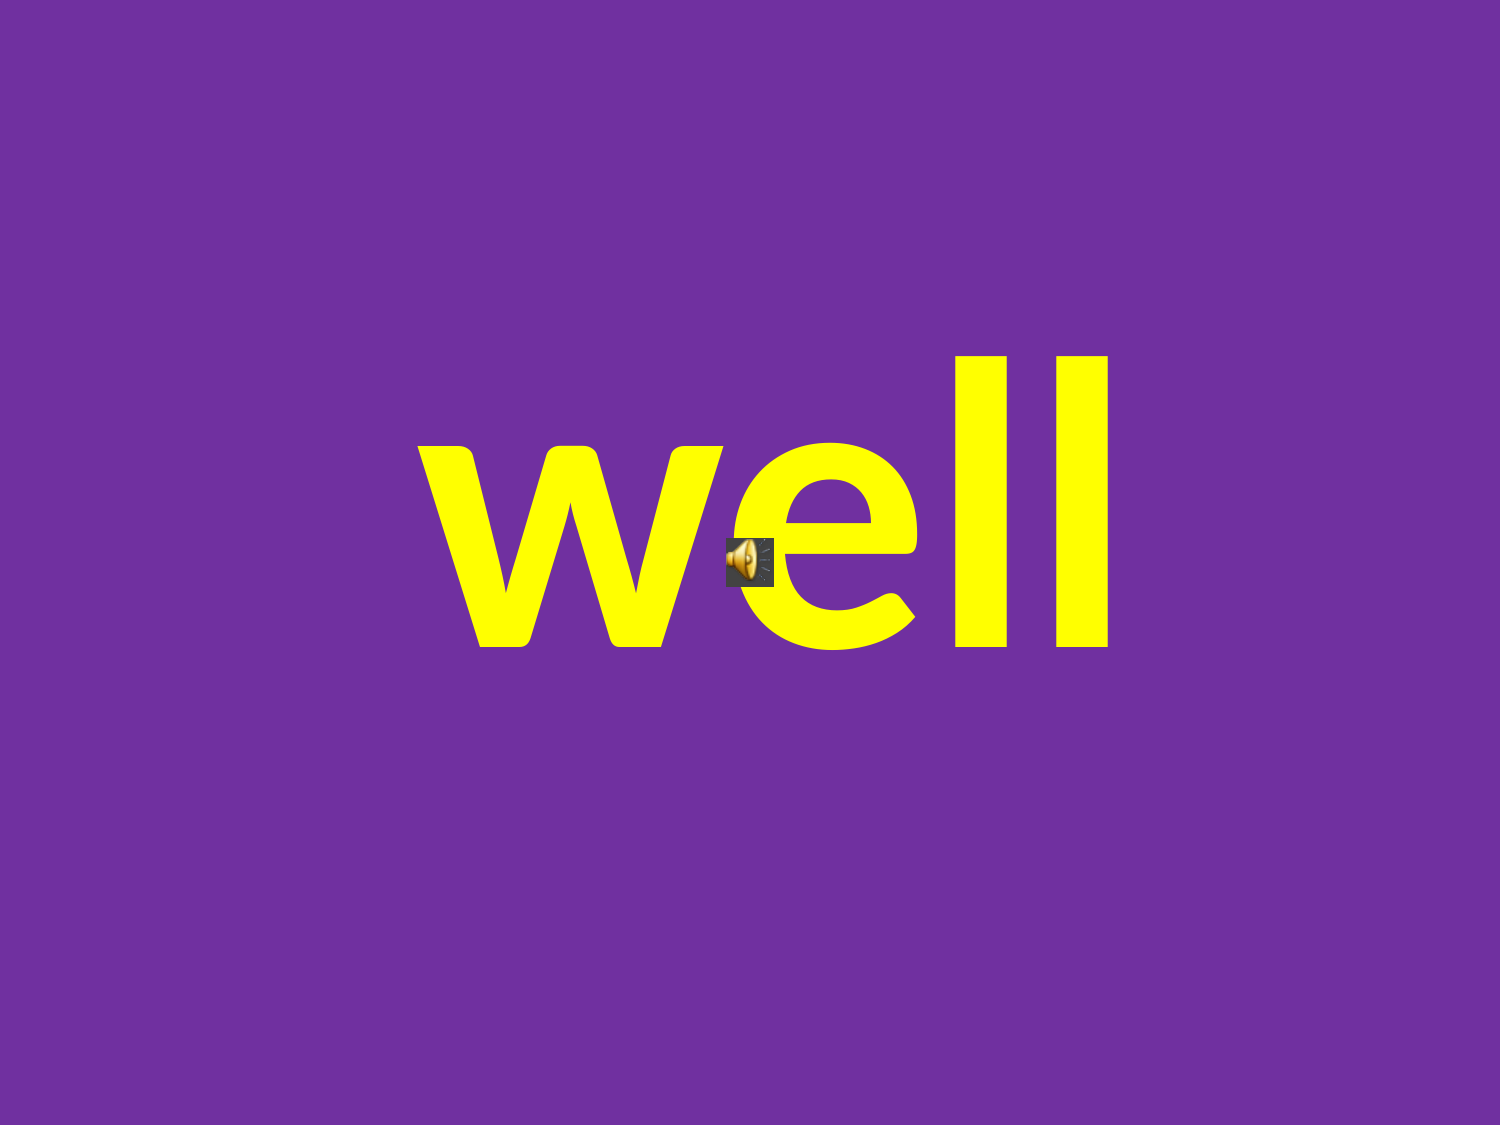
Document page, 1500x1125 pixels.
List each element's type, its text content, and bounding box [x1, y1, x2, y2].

picture [724, 537, 776, 588]
text_box well [99, 224, 1450, 738]
